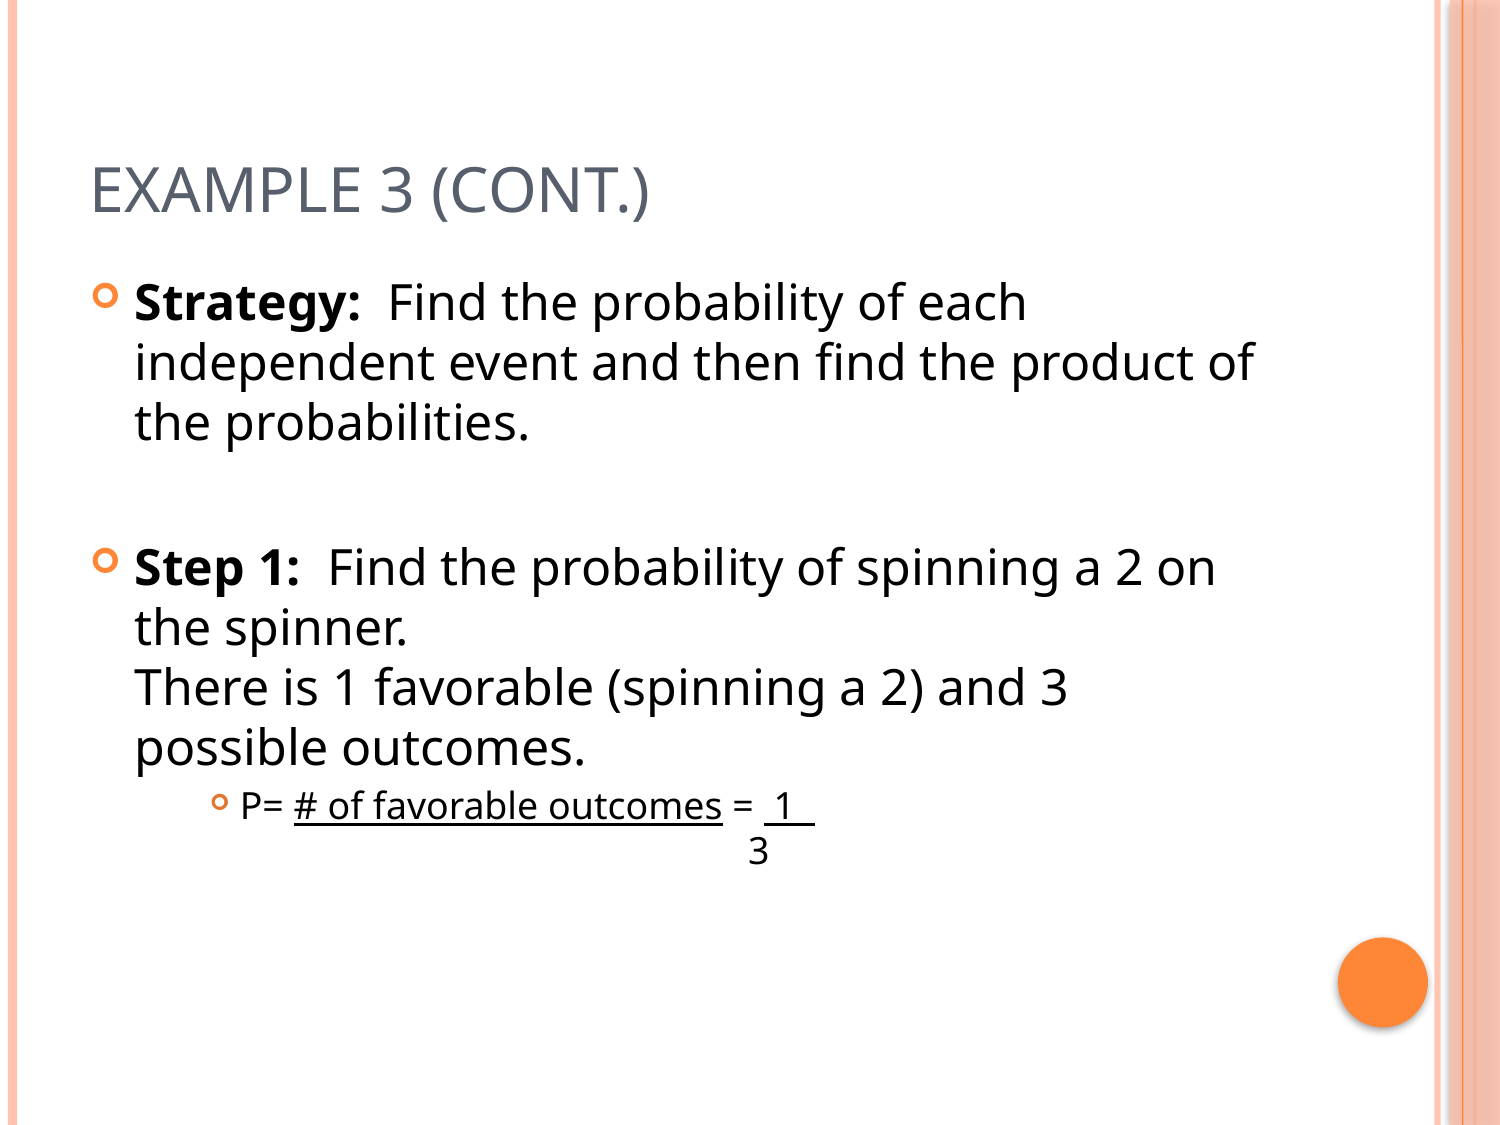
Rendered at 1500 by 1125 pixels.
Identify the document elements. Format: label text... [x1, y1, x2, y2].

title Example 3 (Cont.) [75, 45, 1300, 233]
list Strategy: Find the probability of each independent event and then find the product of the probabilities. Step 1: Find the probability of spinning a 2 on the spinner. There is 1 favorable (spinning a 2) and 3 possible outcomes. P= # of favorable outcomes = 1 3 [75, 262, 1300, 1062]
